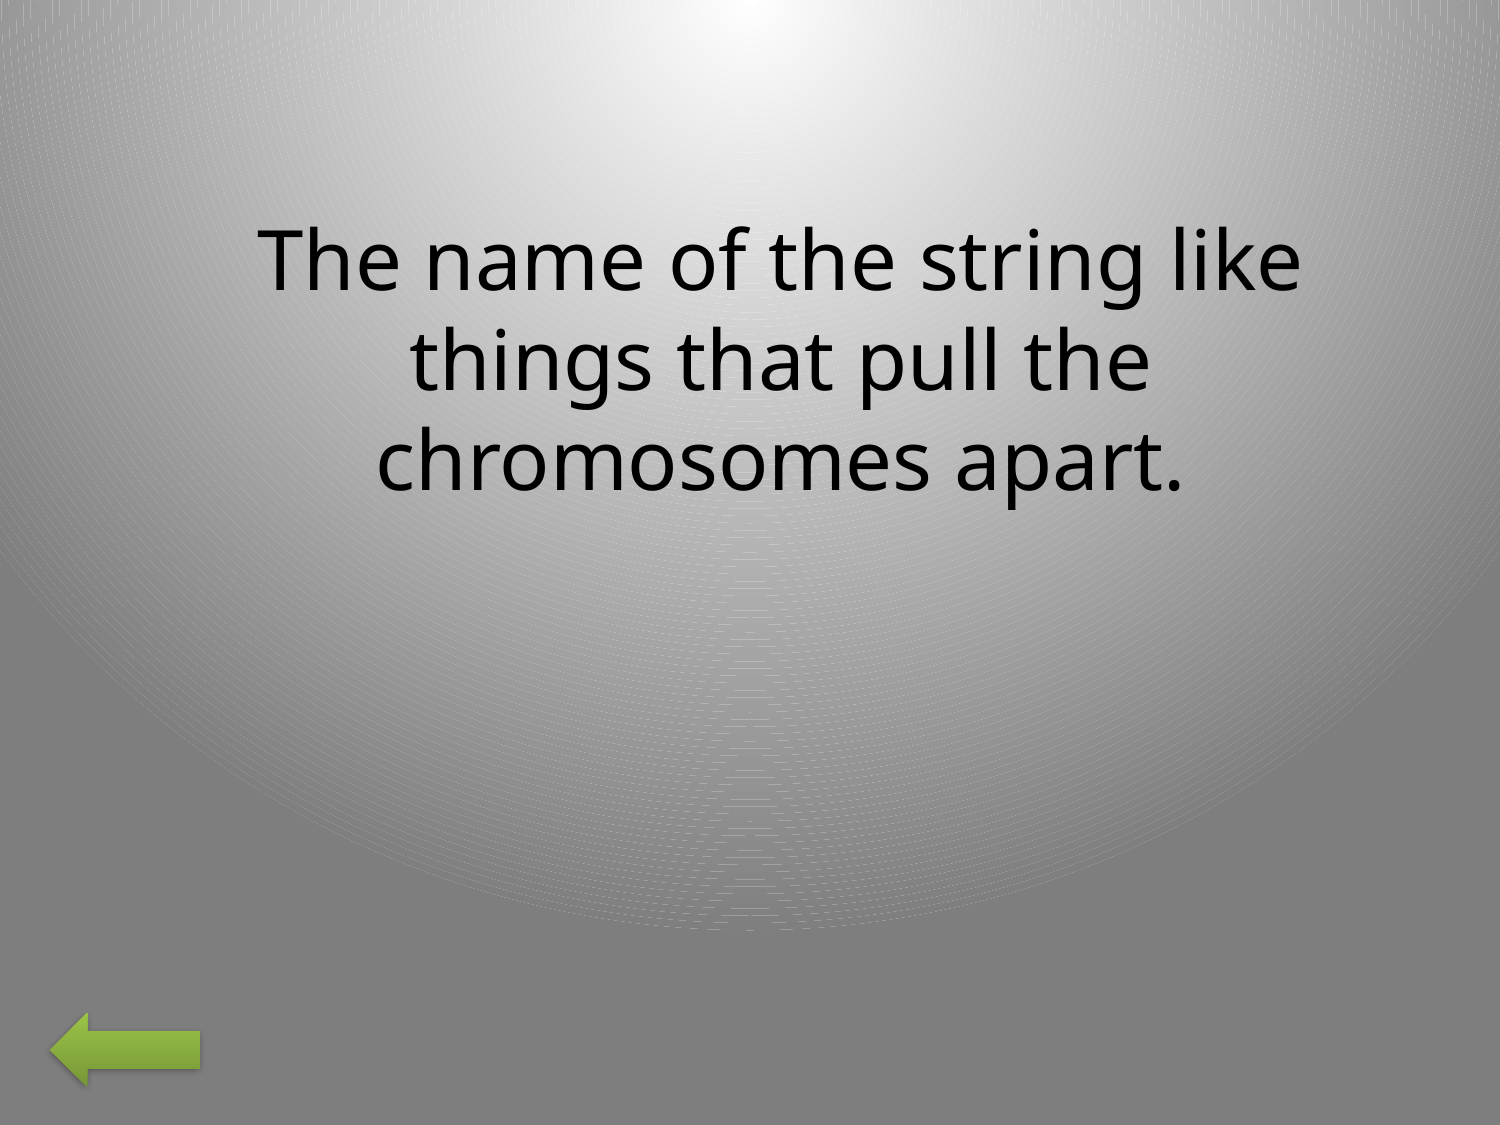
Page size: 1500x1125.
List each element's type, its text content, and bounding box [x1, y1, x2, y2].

text_box The name of the string like things that pull the chromosomes apart. [224, 200, 1338, 515]
text_box [49, 1012, 200, 1088]
